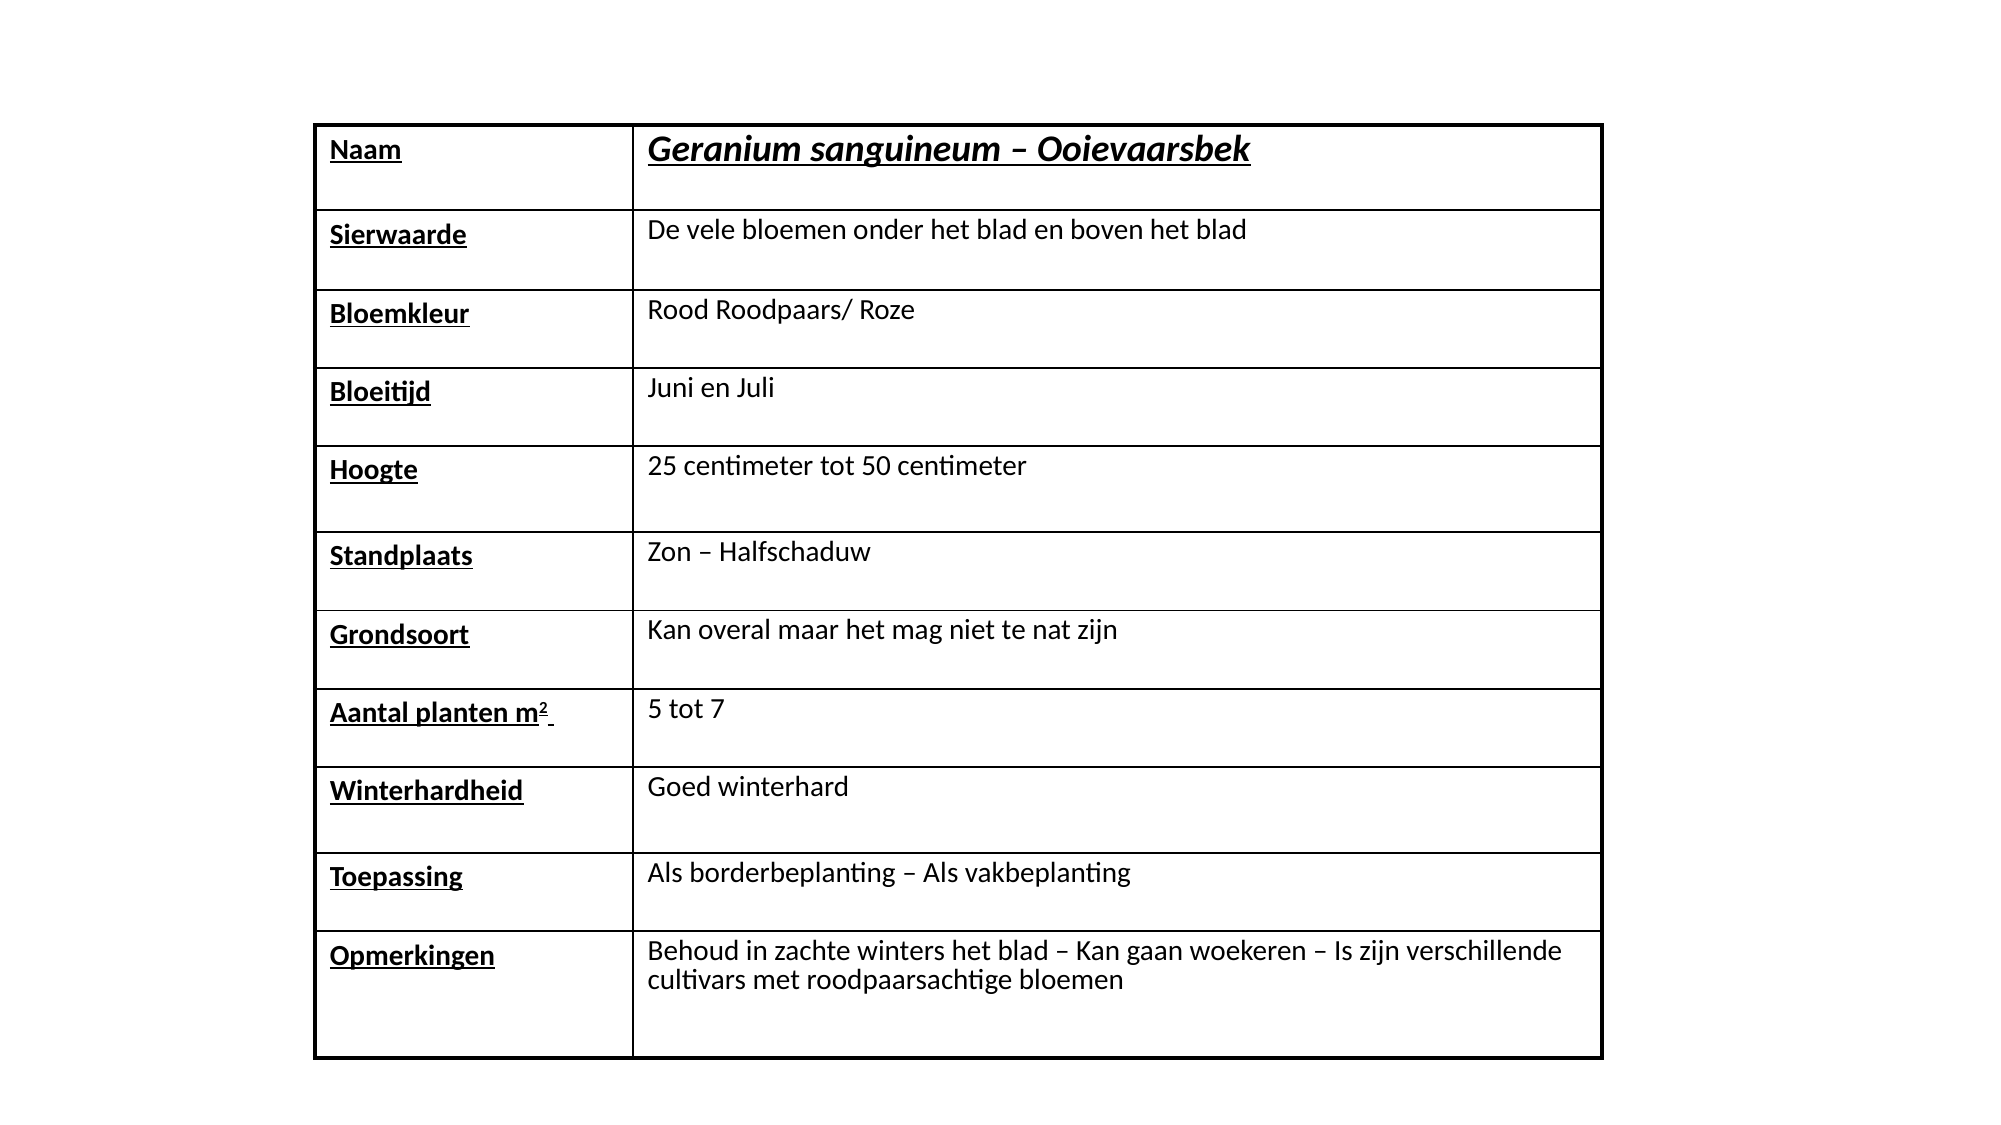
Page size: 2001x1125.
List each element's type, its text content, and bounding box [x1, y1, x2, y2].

table_cell Juni en Juli [634, 369, 1600, 445]
table_cell Grondsoort [317, 611, 632, 688]
table_cell Hoogte [317, 447, 632, 531]
table_cell 25 centimeter tot 50 centimeter [634, 447, 1600, 531]
table_cell Zon – Halfschaduw [634, 533, 1600, 610]
table_cell Aantal planten m2 [317, 690, 632, 766]
table_cell Als borderbeplanting – Als vakbeplanting [634, 854, 1600, 930]
table_cell 5 tot 7 [634, 690, 1600, 766]
table_cell Rood Roodpaars/ Roze [634, 291, 1600, 367]
table_cell Bloemkleur [317, 291, 632, 367]
table_cell Toepassing [317, 854, 632, 930]
table_cell Standplaats [317, 533, 632, 610]
table_cell De vele bloemen onder het blad en boven het blad [634, 211, 1600, 289]
table_cell Opmerkingen [317, 932, 632, 1056]
table_cell Goed winterhard [634, 768, 1600, 852]
table_cell Behoud in zachte winters het blad – Kan gaan woekeren – Is zijn verschillende cultivars met roodpaarsachtige bloemen [634, 932, 1600, 1056]
table_cell Kan overal maar het mag niet te nat zijn [634, 611, 1600, 688]
table_header Naam [317, 127, 632, 209]
table_cell Sierwaarde [317, 211, 632, 289]
table_cell Winterhardheid [317, 768, 632, 852]
table_cell Bloeitijd [317, 369, 632, 445]
table_header Geranium sanguineum – Ooievaarsbek [634, 127, 1600, 209]
